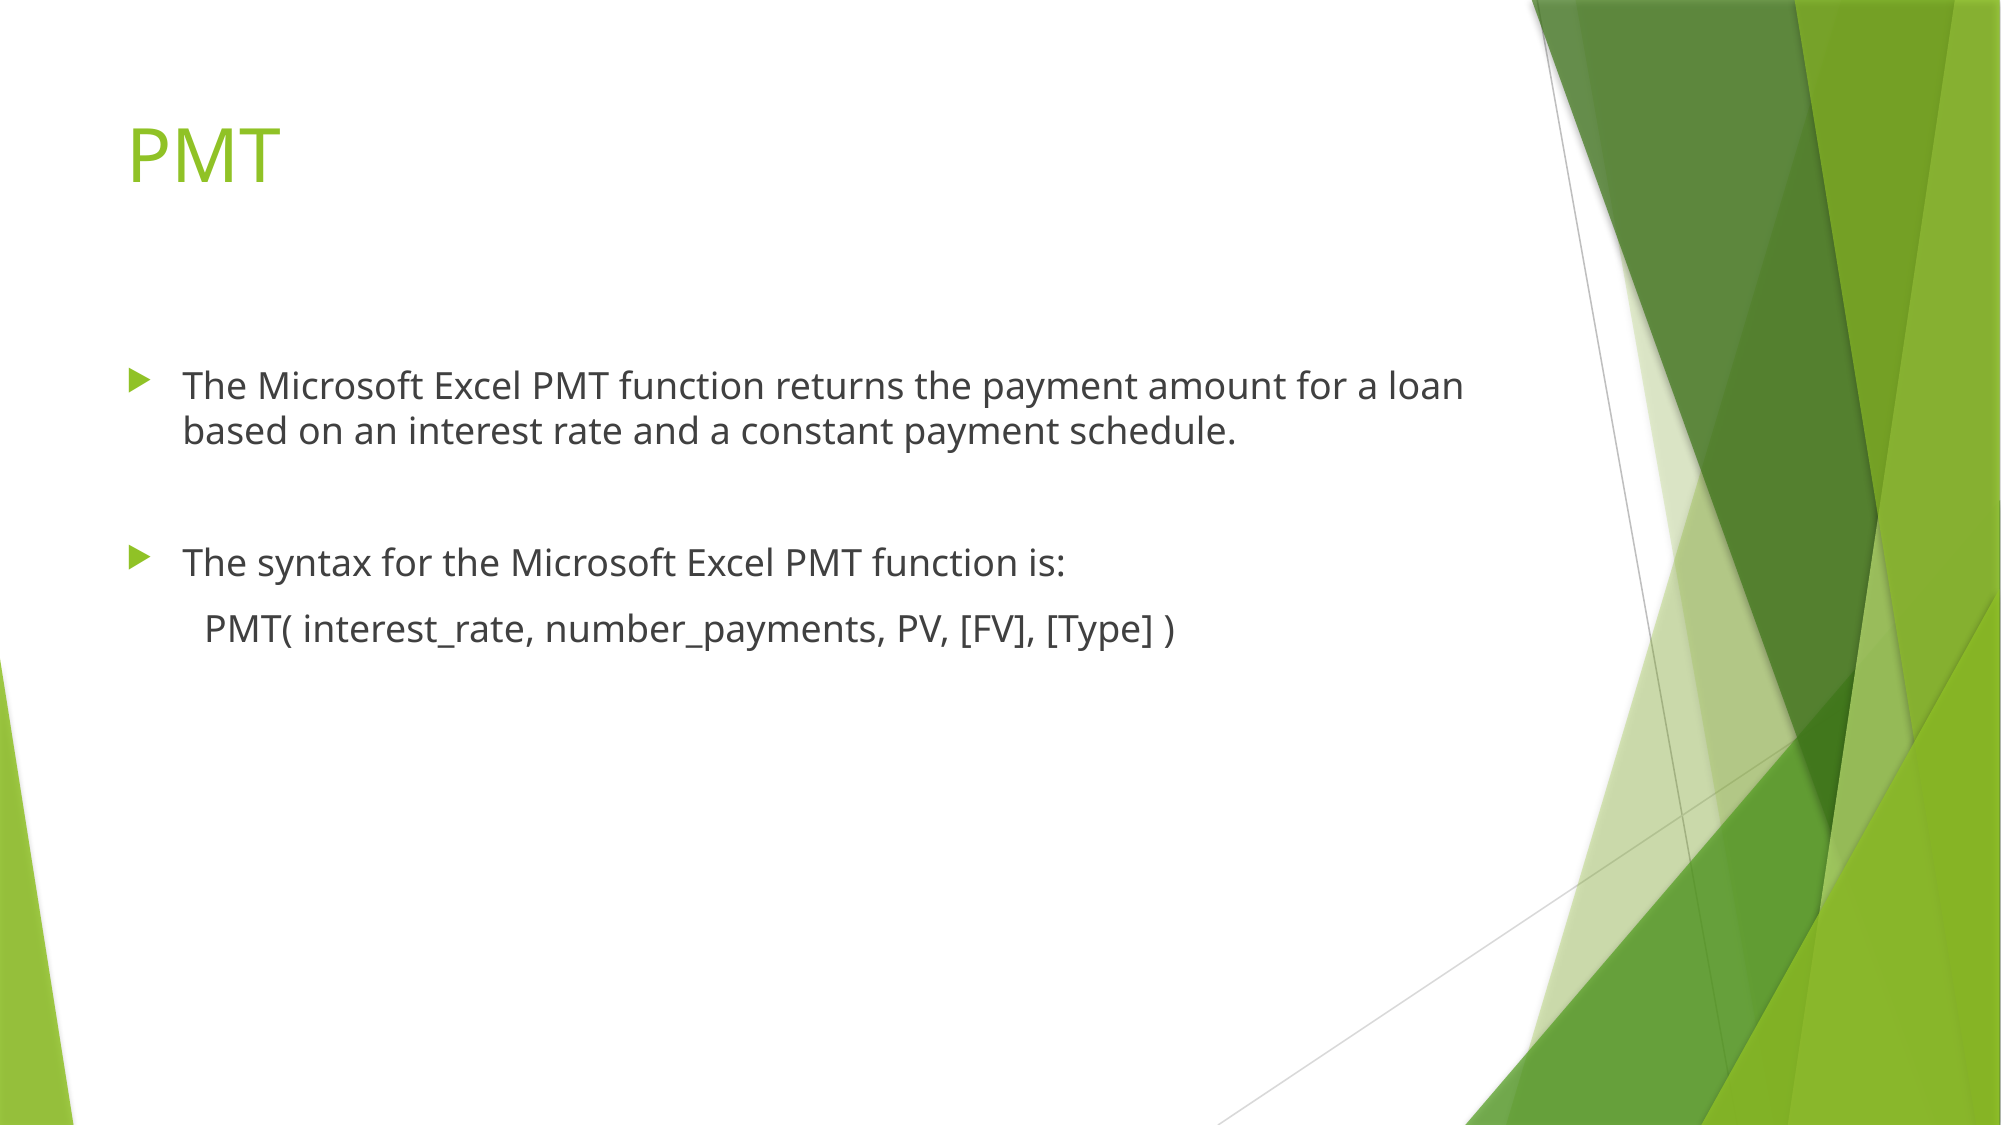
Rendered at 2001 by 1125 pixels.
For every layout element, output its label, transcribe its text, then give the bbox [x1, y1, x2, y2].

title PMT [111, 99, 1522, 317]
list The Microsoft Excel PMT function returns the payment amount for a loan based on an interest rate and a constant payment schedule. The syntax for the Microsoft Excel PMT function is: PMT( interest_rate, number_payments, PV, [FV], [Type] ) [111, 354, 1522, 992]
